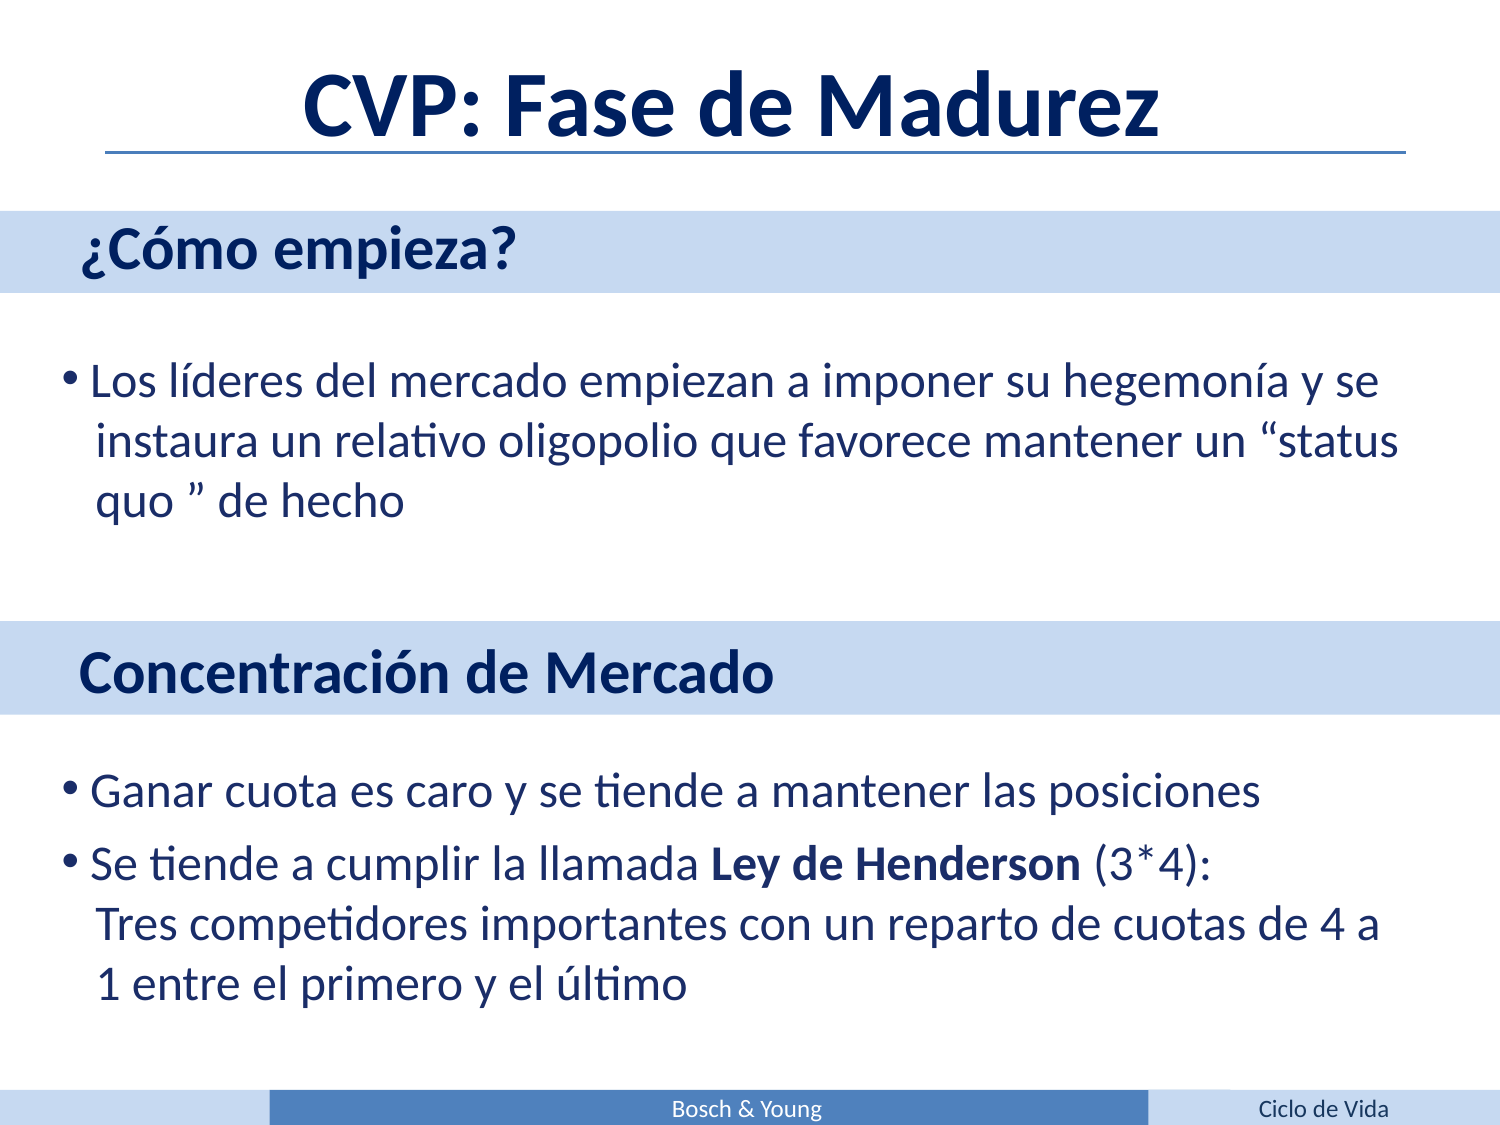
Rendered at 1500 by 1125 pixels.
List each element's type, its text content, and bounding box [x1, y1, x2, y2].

text_box Ciclo de Vida [1146, 1088, 1500, 1125]
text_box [0, 620, 1500, 716]
text_box [0, 1088, 272, 1125]
text_box Los líderes del mercado empiezan a imponer su hegemonía y se instaura un relativo oligopolio que favorece mantener un “status quo ” de hecho [46, 339, 1430, 535]
text_box CVP: Fase de Madurez [46, 35, 1418, 163]
text_box Ganar cuota es caro y se tiende a mantener las posiciones Se tiende a cumplir la llamada Ley de Henderson (3*4): Tres competidores importantes con un reparto de cuotas de 4 a 1 entre el primero y el último [46, 750, 1430, 1018]
text_box Bosch & Young [272, 1088, 1146, 1125]
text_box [0, 199, 1500, 294]
